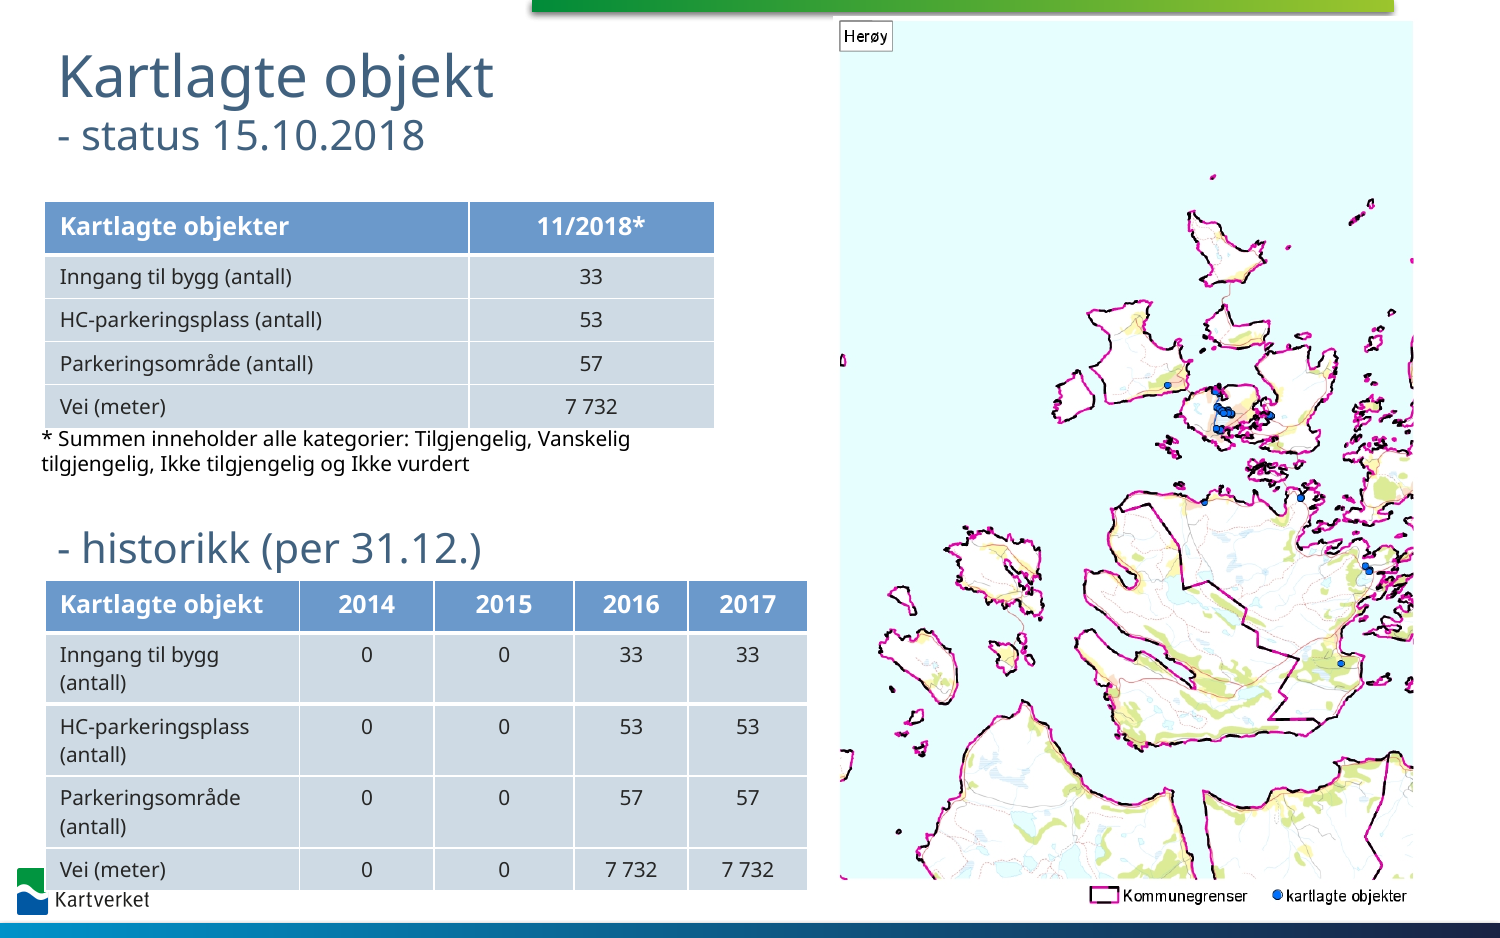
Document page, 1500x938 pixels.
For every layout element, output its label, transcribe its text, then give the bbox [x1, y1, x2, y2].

text_box - historikk (per 31.12.) [42, 496, 828, 580]
table_cell Vei (meter) [45, 385, 468, 417]
table_cell 0 [300, 635, 433, 702]
table_cell 7 732 [470, 385, 714, 428]
table_cell 0 [435, 849, 573, 890]
table_cell 7 732 [575, 849, 687, 890]
table_cell HC-parkeringsplass (antall) [46, 706, 299, 775]
text_box Kartlagte objekt - status 15.10.2018 [42, 24, 828, 167]
table_header 11/2018* [470, 202, 714, 253]
table_cell 0 [300, 706, 433, 775]
table_cell Vei (meter) [46, 849, 299, 890]
table_cell Inngang til bygg (antall) [46, 635, 299, 702]
text_box * Summen inneholder alle kategorier: Tilgjengelig, Vanskelig tilgjengelig, Ikke tilgjengelig og Ikke vurdert [26, 417, 711, 483]
table_cell HC-parkeringsplass (antall) [45, 299, 468, 341]
table_cell 0 [435, 777, 573, 847]
picture [833, 16, 1419, 913]
table_header Kartlagte objekt [46, 581, 299, 631]
table_cell 57 [689, 777, 807, 847]
table_cell 33 [575, 635, 687, 702]
table_header 2016 [575, 581, 687, 631]
table_cell 7 732 [689, 849, 807, 890]
table_cell 33 [689, 635, 807, 702]
table_header 2017 [689, 581, 807, 631]
table_cell 53 [689, 706, 807, 775]
table_cell 53 [575, 706, 687, 775]
table_cell 33 [470, 257, 714, 298]
table_header 2015 [435, 581, 573, 631]
table_cell 0 [300, 849, 433, 890]
table_cell Inngang til bygg (antall) [45, 257, 468, 298]
table_cell Parkeringsområde (antall) [45, 342, 468, 384]
table_cell 0 [435, 635, 573, 702]
table_cell Parkeringsområde (antall) [46, 777, 299, 847]
table_cell 0 [435, 706, 573, 775]
table_header Kartlagte objekter [45, 202, 468, 253]
table_cell 53 [470, 299, 714, 341]
table_header 2014 [300, 581, 433, 631]
table_cell 57 [470, 342, 714, 384]
table_cell 0 [300, 777, 433, 847]
table_cell 57 [575, 777, 687, 847]
